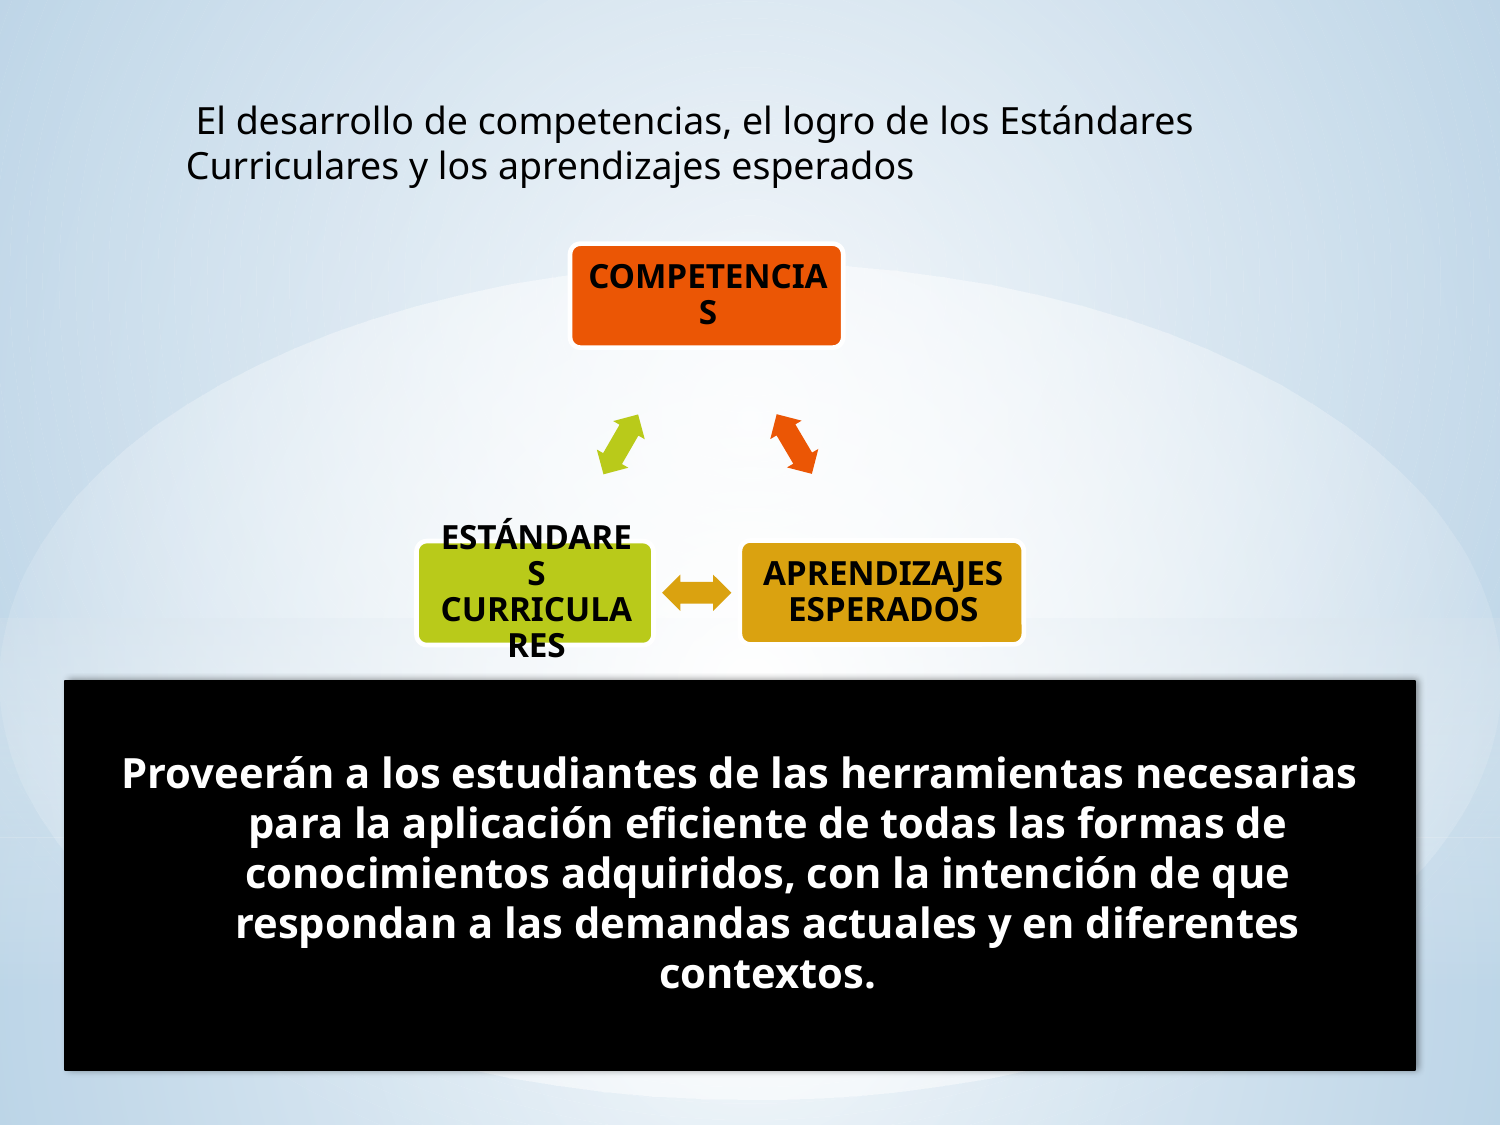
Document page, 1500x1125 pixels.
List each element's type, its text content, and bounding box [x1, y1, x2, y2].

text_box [217, 243, 1219, 646]
text_box Proveerán a los estudiantes de las herramientas necesarias para la aplicación eficiente de todas las formas de conocimientos adquiridos, con la intención de que respondan a las demandas actuales y en diferentes contextos. [64, 680, 1416, 1071]
text_box El desarrollo de competencias, el logro de los Estándares Curriculares y los aprendizajes esperados [171, 89, 1294, 195]
